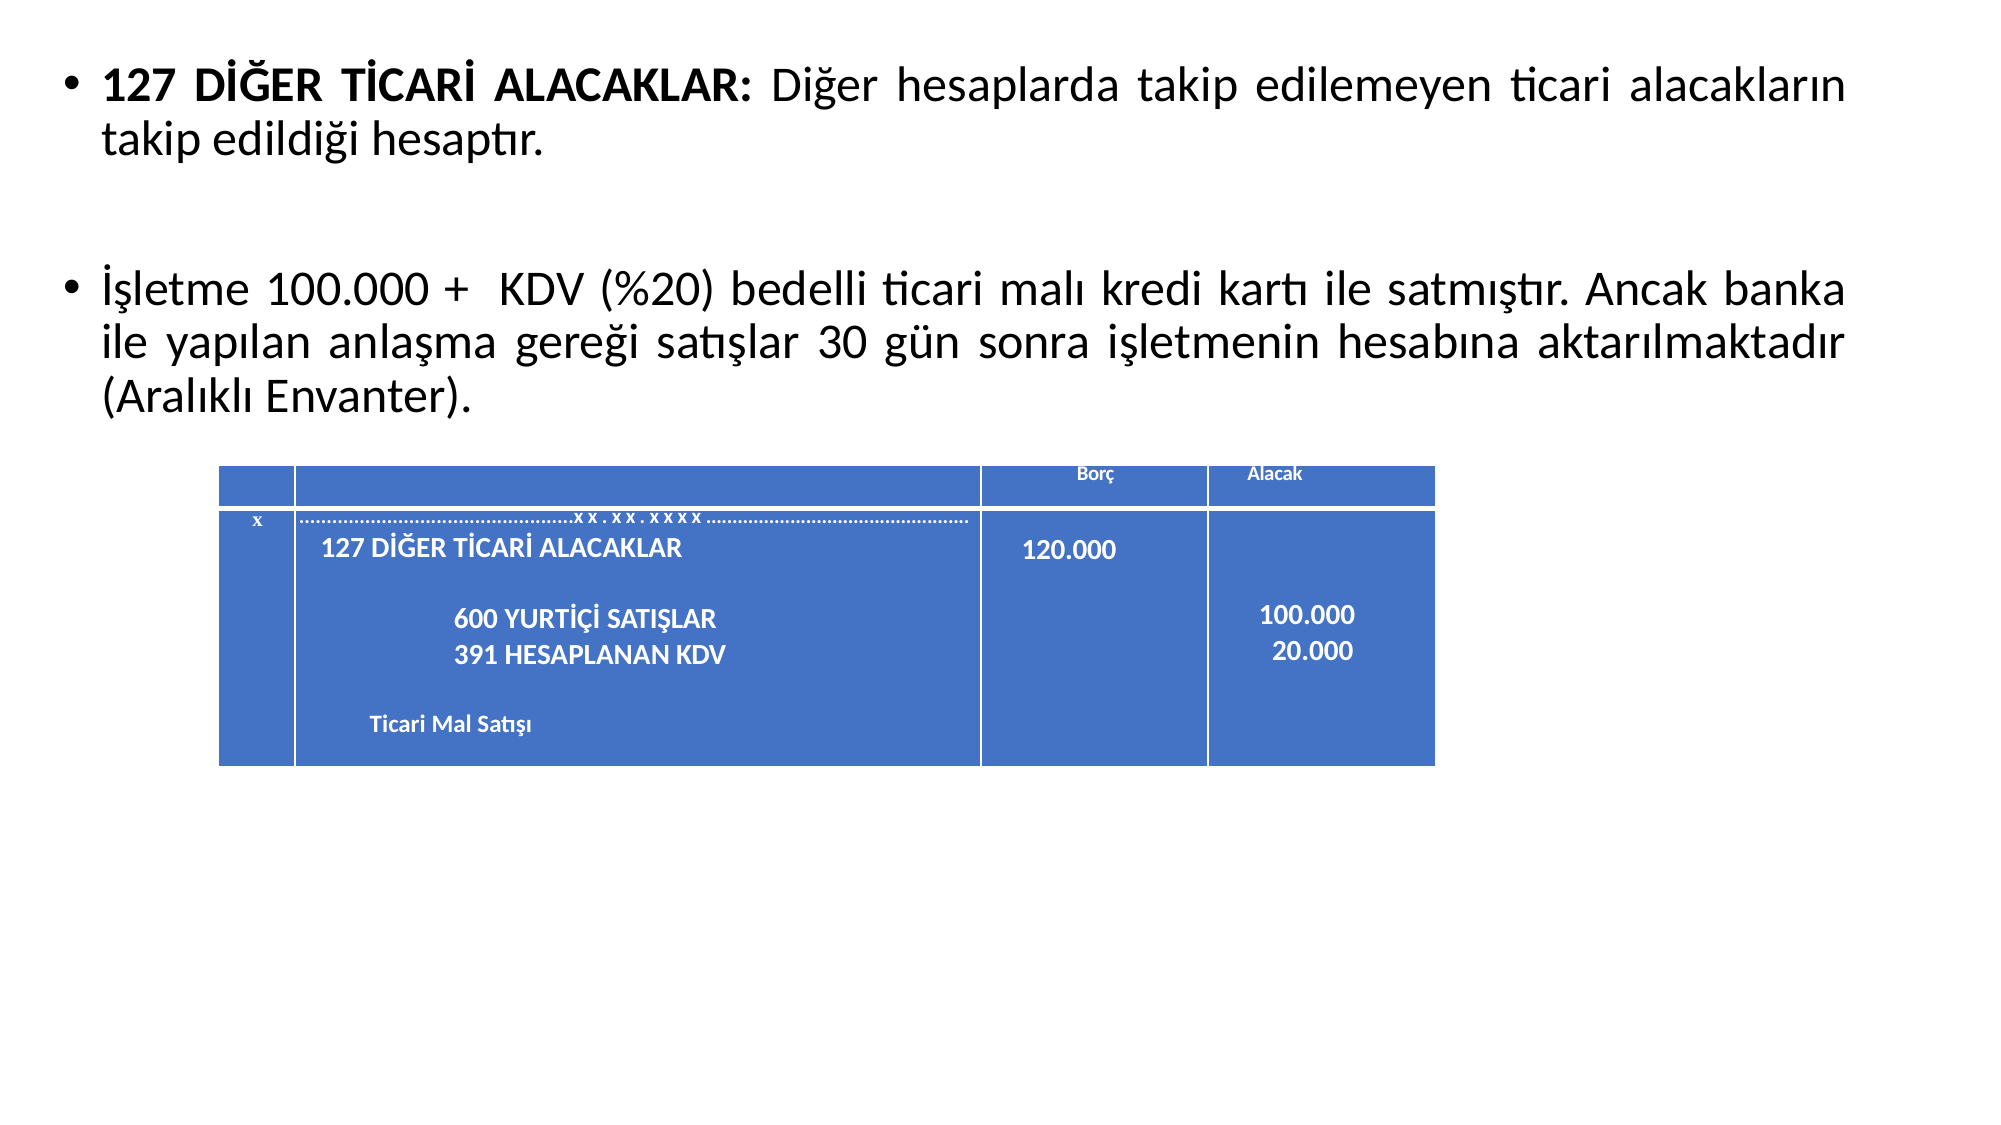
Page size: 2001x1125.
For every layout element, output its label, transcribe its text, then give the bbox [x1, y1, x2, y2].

table_cell 120.000 [982, 511, 1207, 766]
list 127 DİĞER TİCARİ ALACAKLAR: Diğer hesaplarda takip edilemeyen ticari alacakların takip edildiği hesaptır. İşletme 100.000 + KDV (%20) bedelli ticari malı kredi kartı ile satmıştır. Ancak banka ile yapılan anlaşma gereği satışlar 30 gün sonra işletmenin hesabına aktarılmaktadır (Aralıklı Envanter). [48, 50, 1863, 1014]
table_header [296, 466, 980, 506]
table_cell ..................................................xx.xx.xxxx.................................................. 127 DİĞER TİCARİ ALACAKLAR 600 YURTİÇİ SATIŞLAR 391 HESAPLANAN KDV Ticari Mal Satışı [296, 511, 980, 766]
table_header Borç [982, 466, 1207, 506]
table_cell 100.000 20.000 [1209, 511, 1435, 766]
table_header [219, 466, 294, 506]
table_header Alacak [1209, 466, 1435, 506]
table_cell x [219, 511, 294, 766]
